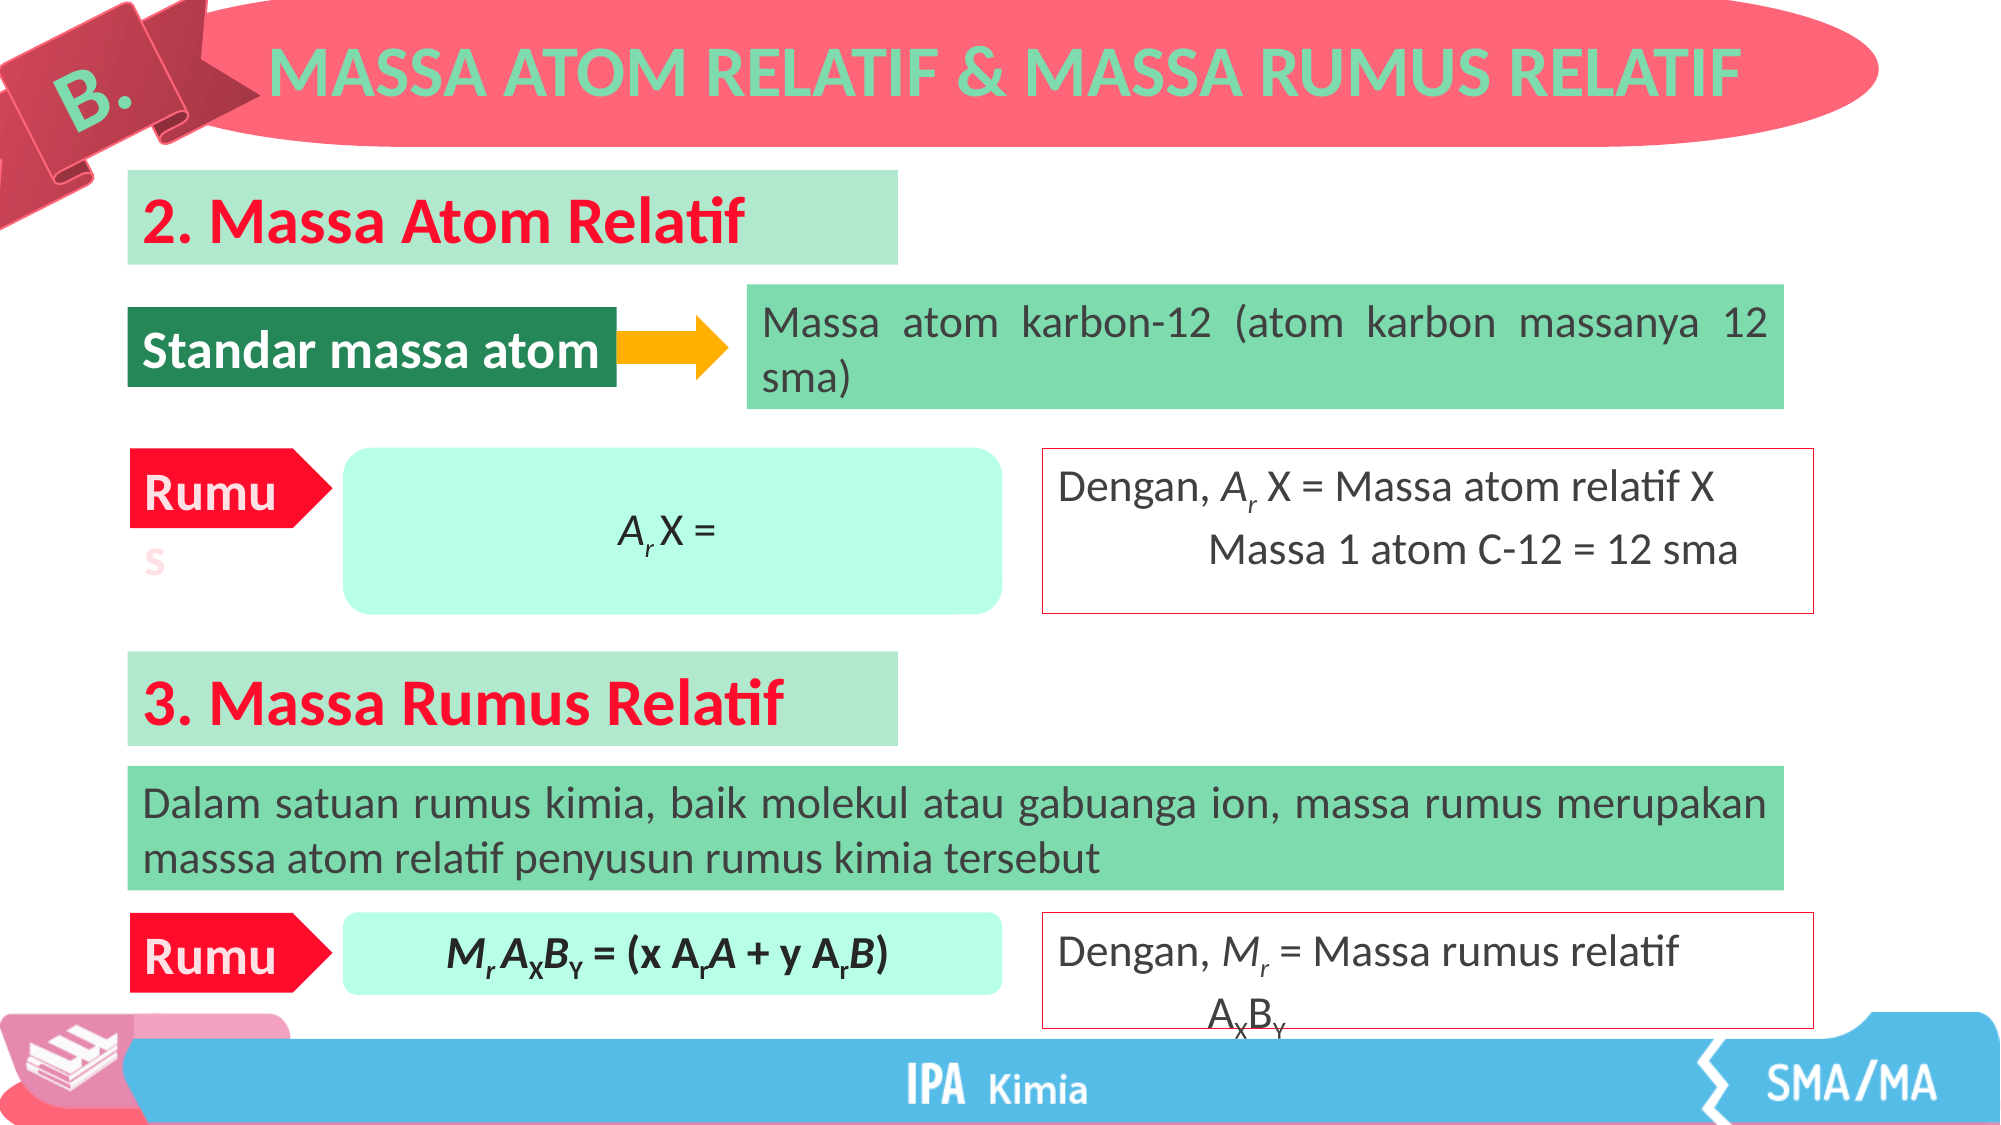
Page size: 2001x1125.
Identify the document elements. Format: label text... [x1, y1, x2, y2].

picture [0, 1012, 2000, 1125]
title MASSA ATOM RELATIF & MASSA RUMUS RELATIF [252, 0, 1978, 146]
text_box Massa atom karbon-12 (atom karbon massanya 12 sma) [746, 284, 1784, 410]
text_box Mr AXBY = (x ArA + y ArB) [343, 912, 1003, 995]
text_box Rumus [130, 912, 333, 993]
text_box 3. Massa Rumus Relatif [127, 651, 898, 746]
text_box 2. Massa Atom Relatif [127, 169, 898, 265]
text_box Dengan, Mr = Massa rumus relatif AXBY [1042, 912, 1814, 1012]
text_box Dalam satuan rumus kimia, baik molekul atau gabuanga ion, massa rumus merupakan masssa atom relatif penyusun rumus kimia tersebut [127, 765, 1784, 891]
text_box [615, 312, 731, 383]
text_box Standar massa atom [127, 307, 617, 387]
text_box Rumus [130, 448, 333, 529]
text_box B. [0, 0, 266, 231]
list Dengan, Ar X = Massa atom relatif X Massa 1 atom C-12 = 12 sma [1042, 448, 1814, 614]
